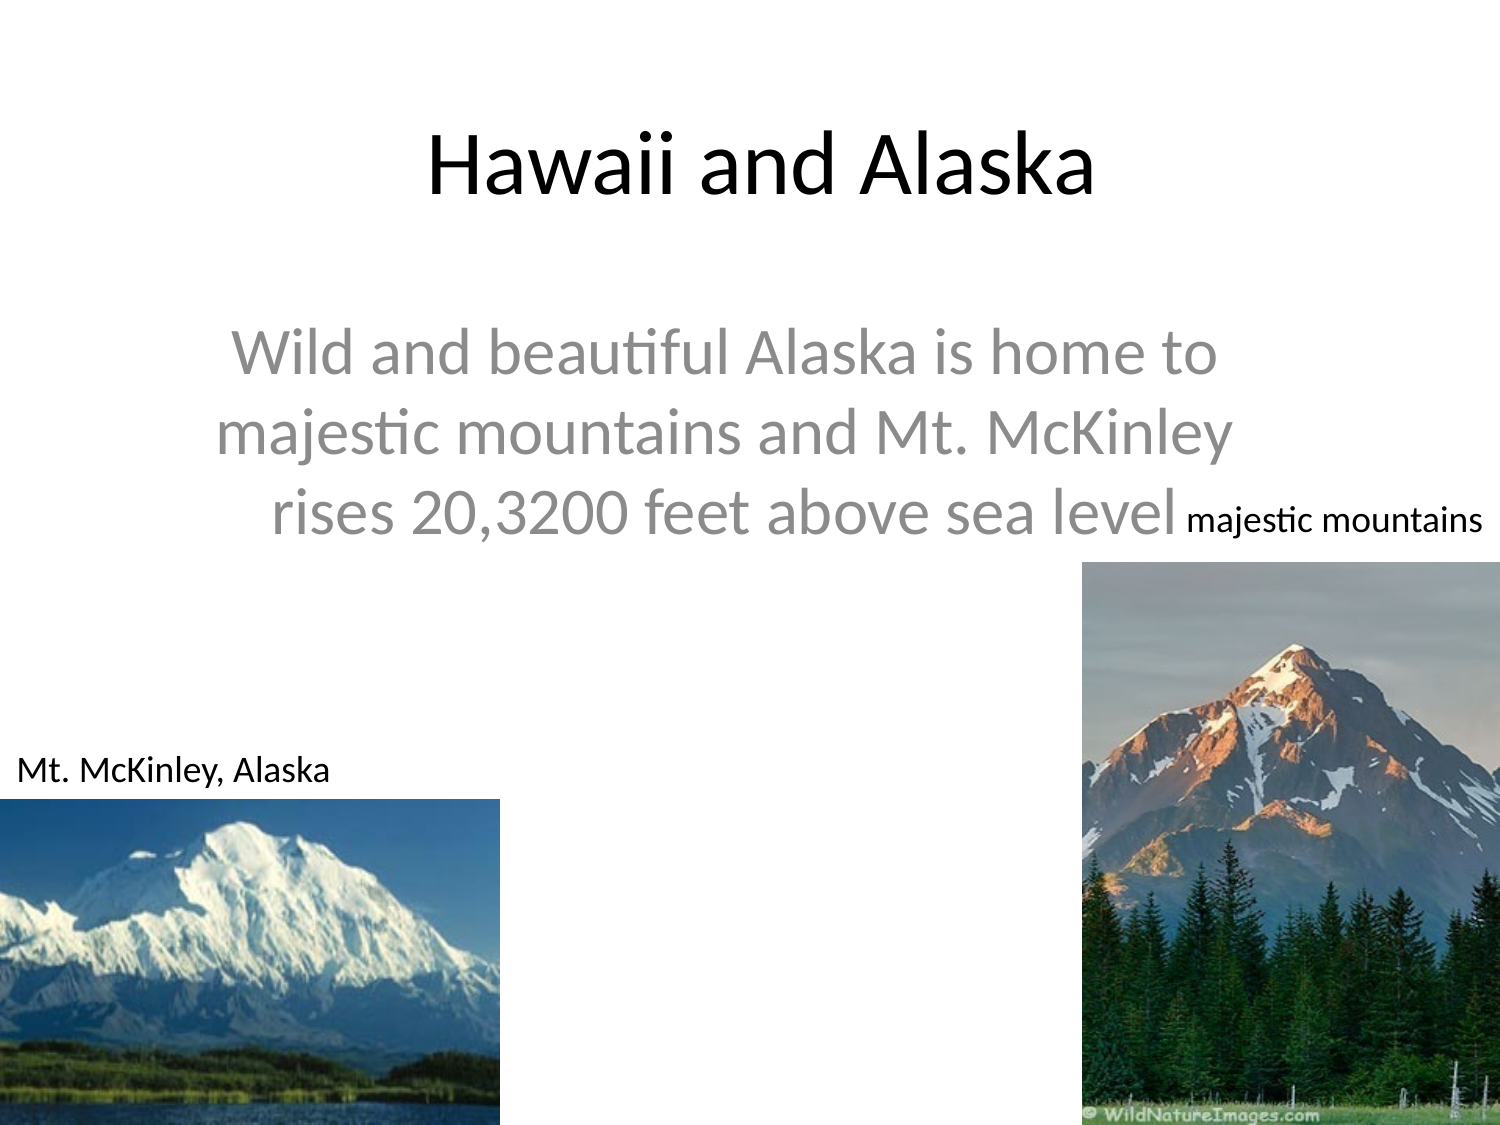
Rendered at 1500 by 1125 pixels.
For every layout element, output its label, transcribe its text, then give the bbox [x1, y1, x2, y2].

title Hawaii and Alaska [125, 37, 1400, 279]
subtitle Wild and beautiful Alaska is home to majestic mountains and Mt. McKinley rises 20,3200 feet above sea level [200, 299, 1250, 588]
text_box majestic mountains [1171, 487, 1499, 548]
text_box Mt. McKinley, Alaska [1, 737, 347, 798]
picture [0, 799, 501, 1125]
picture [1082, 562, 1500, 1125]
